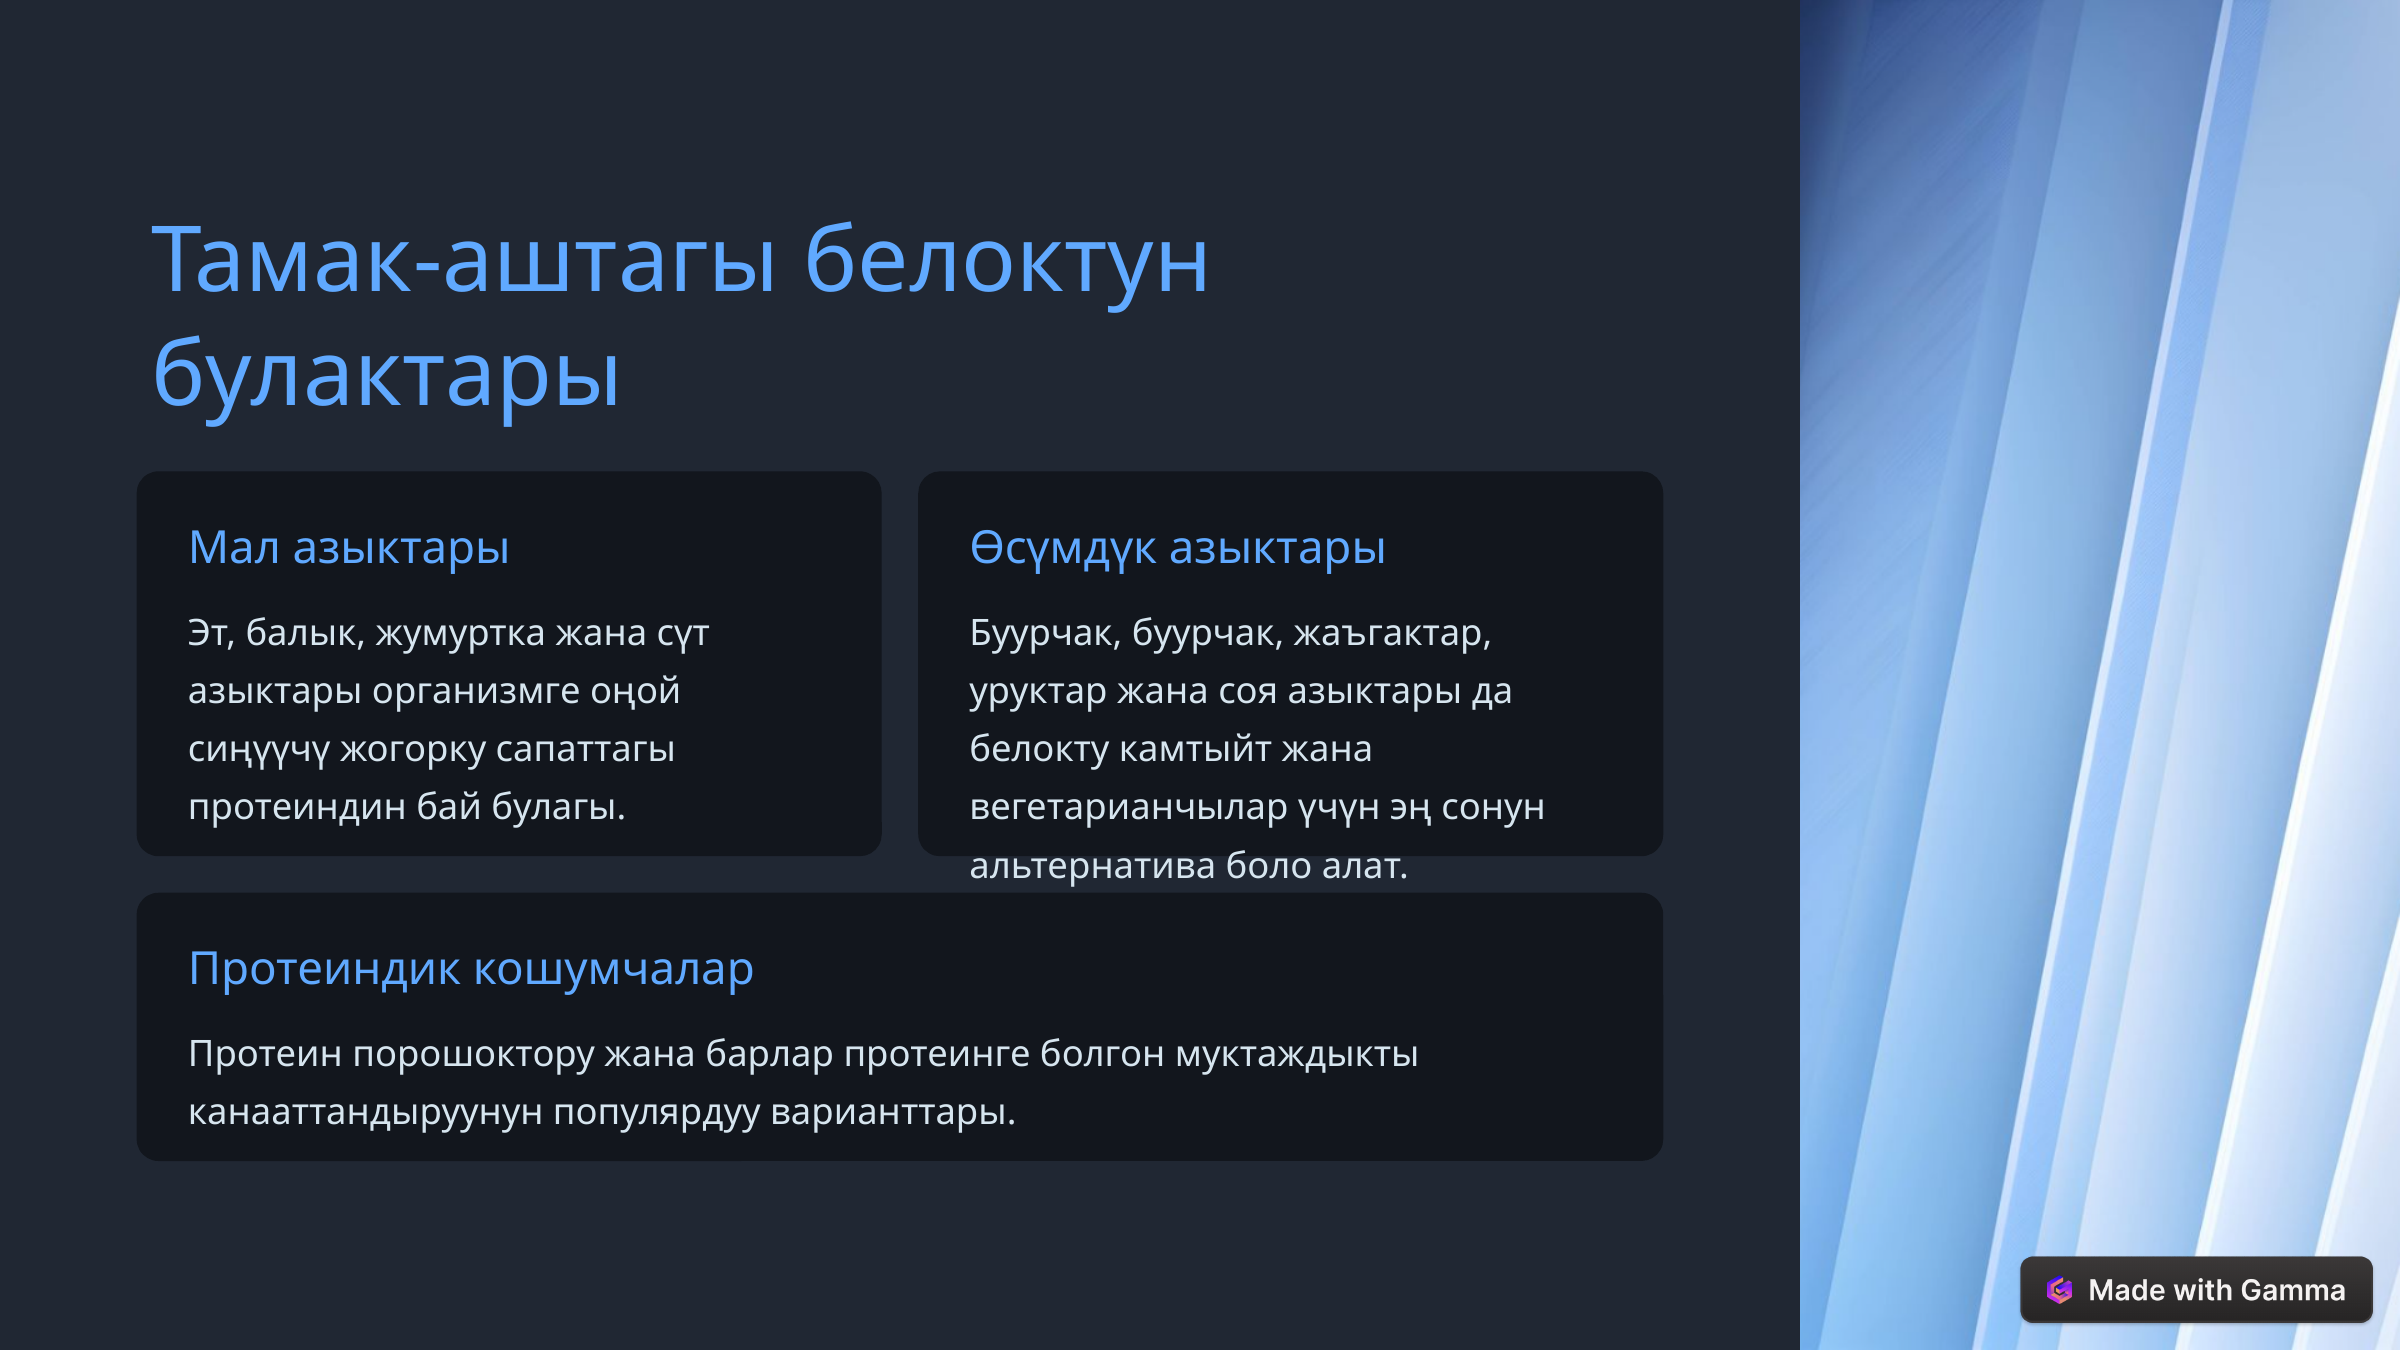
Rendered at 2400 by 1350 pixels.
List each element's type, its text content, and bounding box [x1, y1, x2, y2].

text_box Тамак-аштагы белоктун булактары [136, 188, 1664, 417]
text_box Мал азыктары [173, 507, 538, 565]
text_box [136, 471, 882, 857]
text_box [0, 0, 1799, 1350]
text_box [918, 471, 1664, 857]
text_box Протеиндик кошумчалар [173, 929, 766, 986]
picture [1799, 0, 2400, 1350]
text_box Эт, балык, жумуртка жана сүт азыктары организмге оңой сиңүүчү жогорку сапаттагы протеиндин бай булагы. [173, 586, 846, 820]
text_box [136, 892, 1664, 1162]
text_box Өсүмдүк азыктары [954, 507, 1396, 565]
text_box Буурчак, буурчак, жаъгактар, уруктар жана соя азыктары да белокту камтыйт жана вегетарианчылар үчүн эң сонун альтернатива боло алат. [954, 586, 1627, 820]
text_box Протеин порошоктору жана барлар протеинге болгон муктаждыкты канааттандыруунун популярдуу варианттары. [173, 1007, 1627, 1125]
